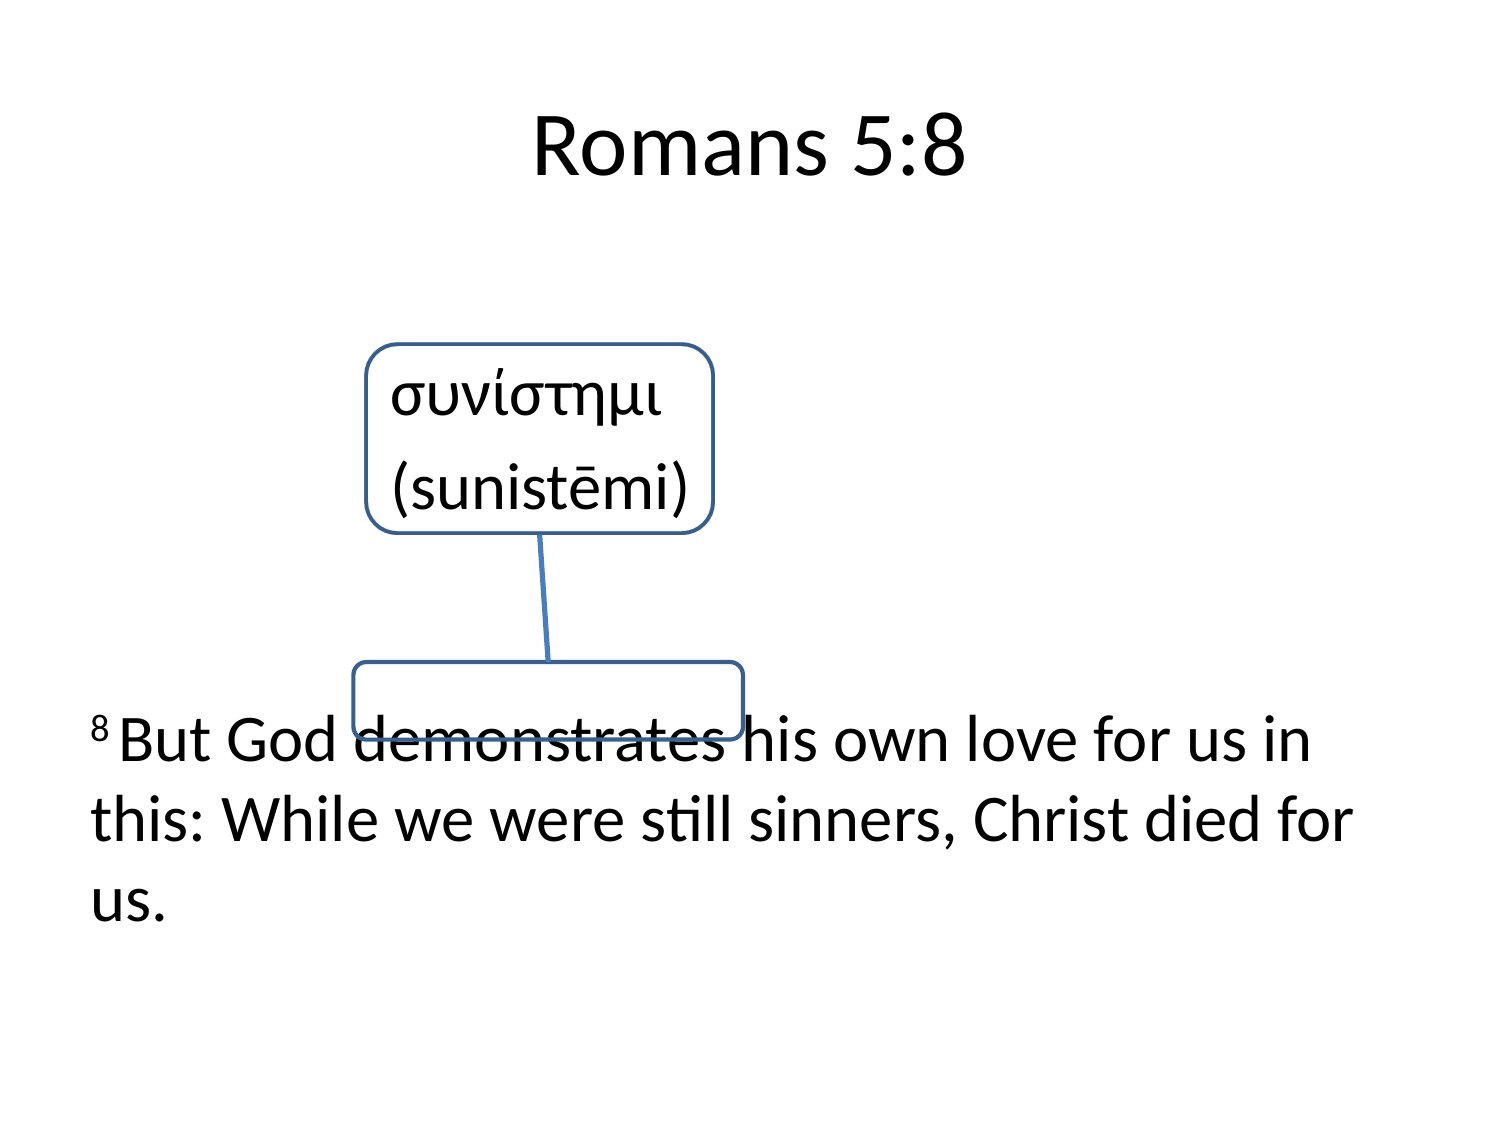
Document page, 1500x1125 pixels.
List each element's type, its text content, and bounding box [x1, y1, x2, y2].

list συνίστημι (sunistēmi) 8 But God demonstrates his own love for us in this: While we were still sinners, Christ died for us. [75, 262, 1425, 1005]
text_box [539, 534, 549, 663]
text_box [351, 659, 746, 742]
title Romans 5:8 [75, 45, 1425, 233]
picture [364, 342, 715, 535]
